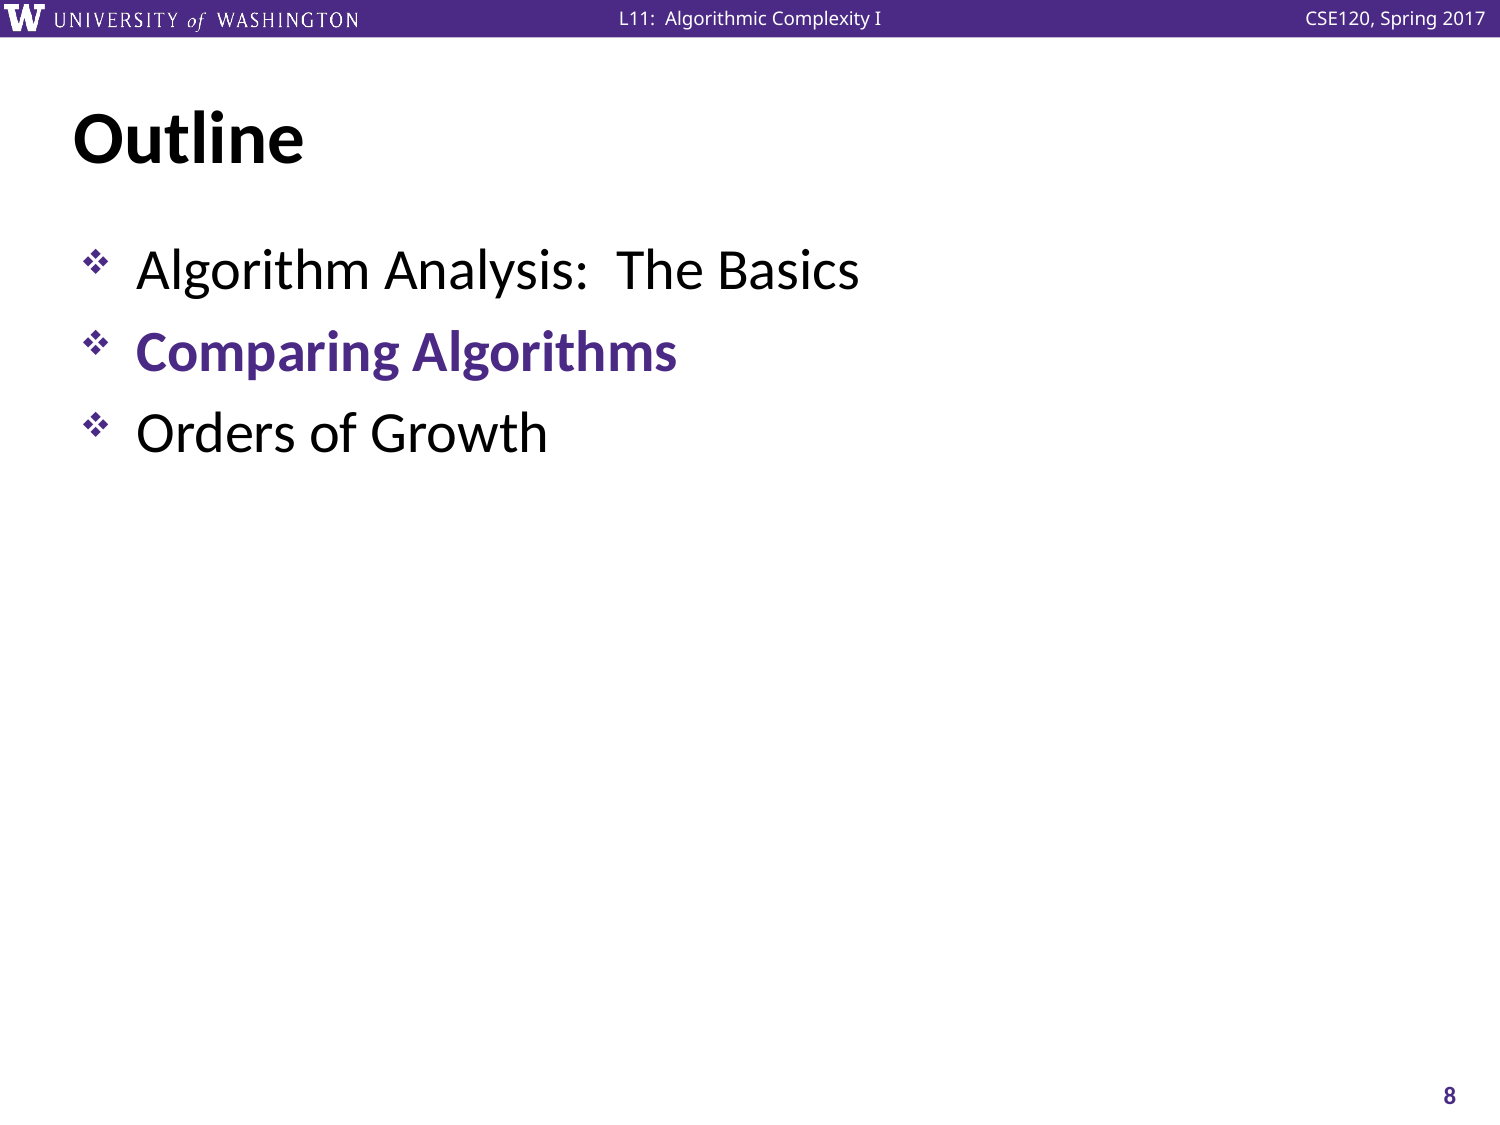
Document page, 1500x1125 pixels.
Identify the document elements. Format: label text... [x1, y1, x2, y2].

title Outline [58, 71, 1438, 197]
slide_number 8 [1400, 1065, 1500, 1125]
picture [4, 4, 358, 32]
list Algorithm Analysis: The Basics Comparing Algorithms Orders of Growth [64, 223, 1438, 1040]
